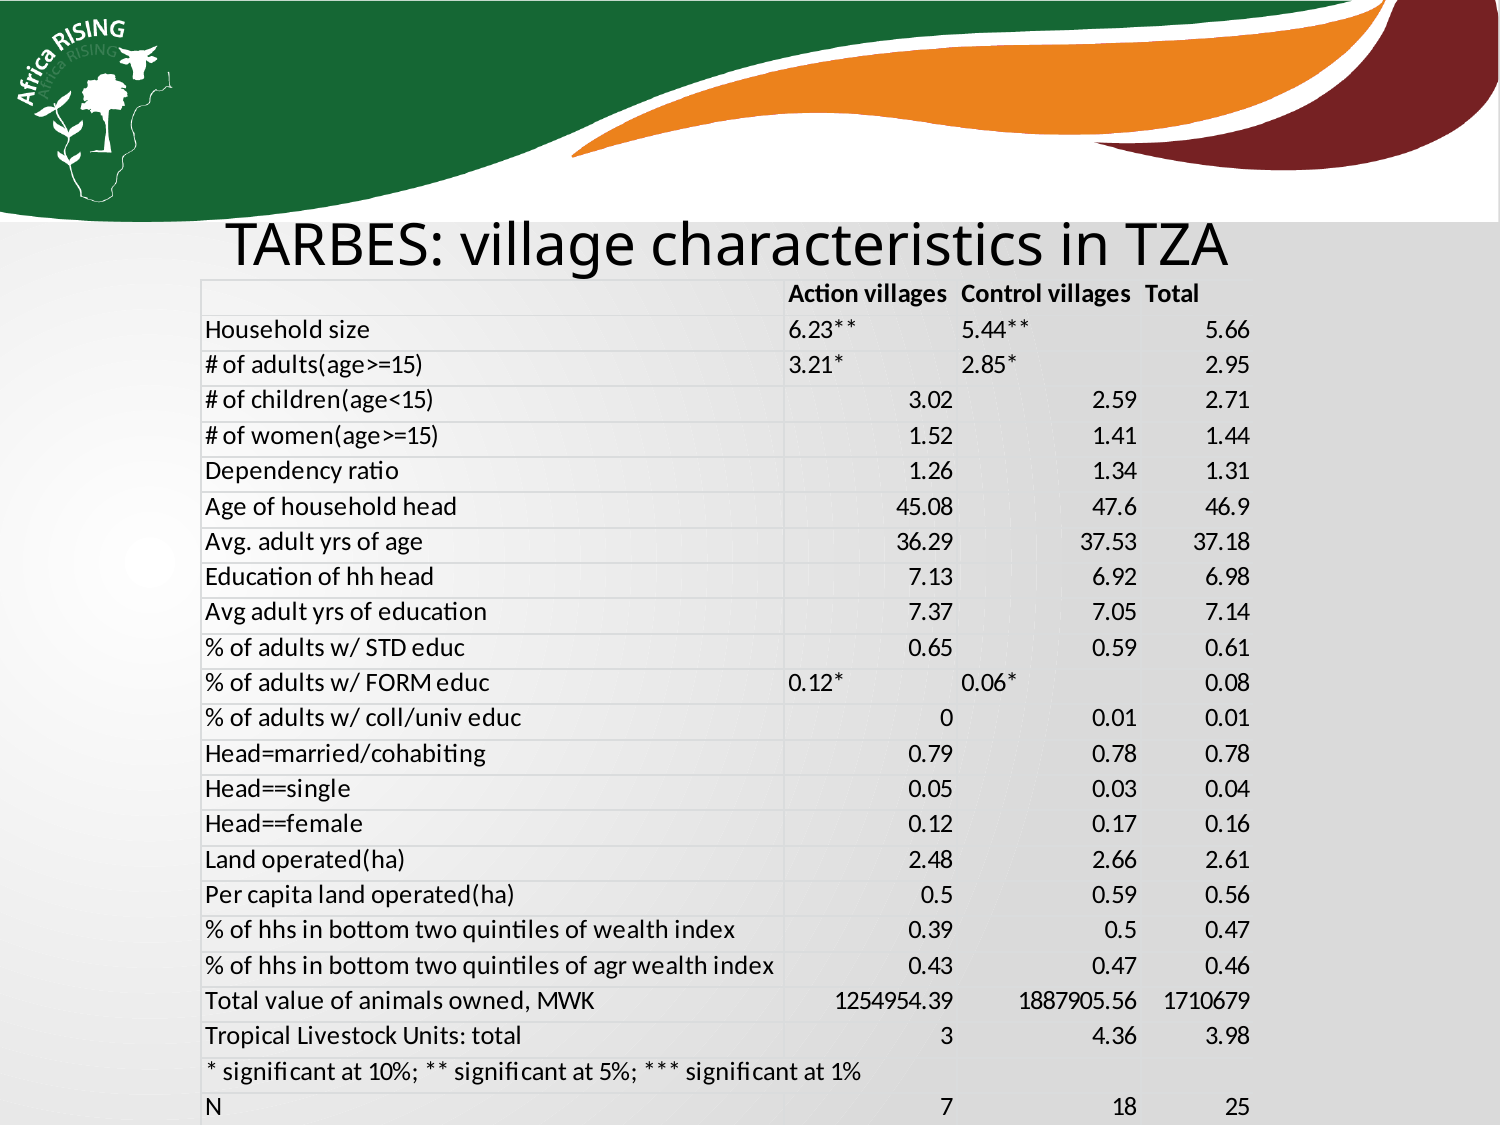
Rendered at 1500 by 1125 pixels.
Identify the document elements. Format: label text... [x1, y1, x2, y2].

picture [199, 278, 1256, 1125]
picture [0, 0, 1499, 222]
list TARBES: village characteristics in TZA [23, 199, 1412, 337]
